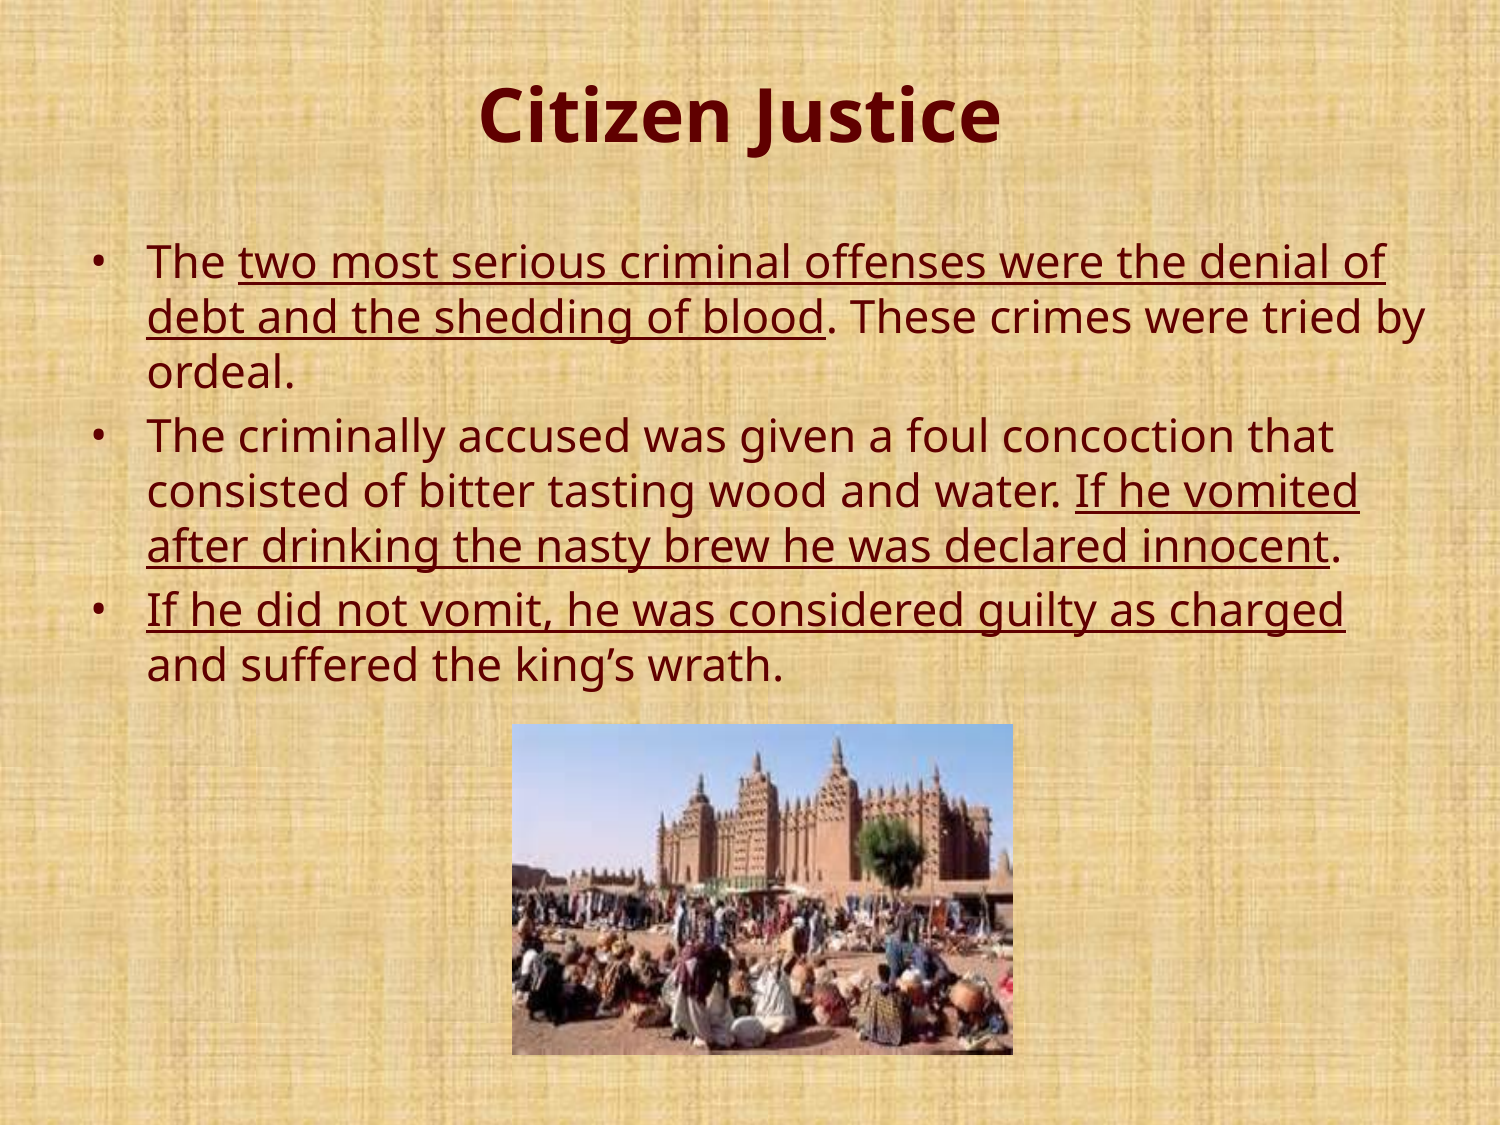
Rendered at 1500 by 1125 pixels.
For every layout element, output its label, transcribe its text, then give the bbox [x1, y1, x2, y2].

list The two most serious criminal offenses were the denial of debt and the shedding of blood. These crimes were tried by ordeal. The criminally accused was given a foul concoction that consisted of bitter tasting wood and water. If he vomited after drinking the nasty brew he was declared innocent. If he did not vomit, he was considered guilty as charged and suffered the king’s wrath. [75, 224, 1450, 1005]
picture [0, 0, 1500, 1125]
title Citizen Justice [75, 24, 1425, 200]
